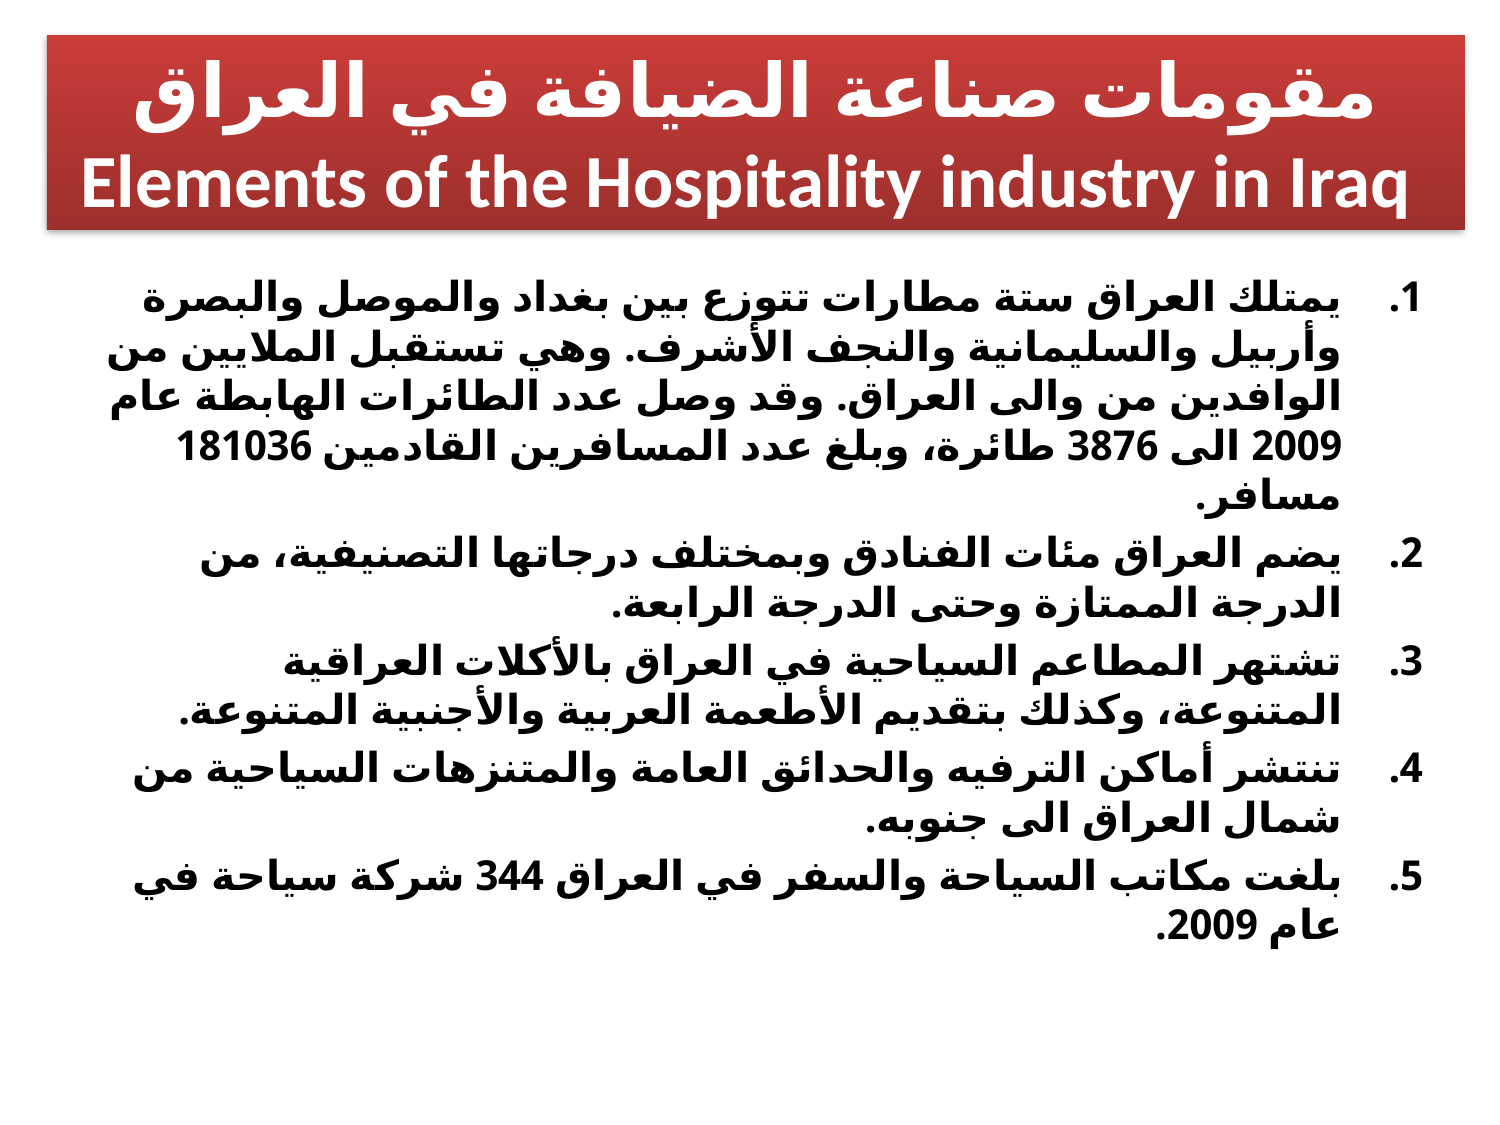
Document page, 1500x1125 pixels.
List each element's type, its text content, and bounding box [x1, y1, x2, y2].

text_box مقومات صناعة الضيافة في العراق Elements of the Hospitality industry in Iraq [46, 35, 1465, 230]
list يمتلك العراق ستة مطارات تتوزع بين بغداد والموصل والبصرة وأربيل والسليمانية والنجف الأشرف. وهي تستقبل الملايين من الوافدين من والى العراق. وقد وصل عدد الطائرات الهابطة عام 2009 الى 3876 طائرة، وبلغ عدد المسافرين القادمين 181036 مسافر. يضم العراق مئات الفنادق وبمختلف درجاتها التصنيفية، من الدرجة الممتازة وحتى الدرجة الرابعة. تشتهر المطاعم السياحية في العراق بالأكلات العراقية المتنوعة، وكذلك بتقديم الأطعمة العربية والأجنبية المتنوعة. تنتشر أماكن الترفيه والحدائق العامة والمتنزهات السياحية من شمال العراق الى جنوبه. بلغت مكاتب السياحة والسفر في العراق 344 شركة سياحة في عام 2009. [75, 262, 1425, 961]
